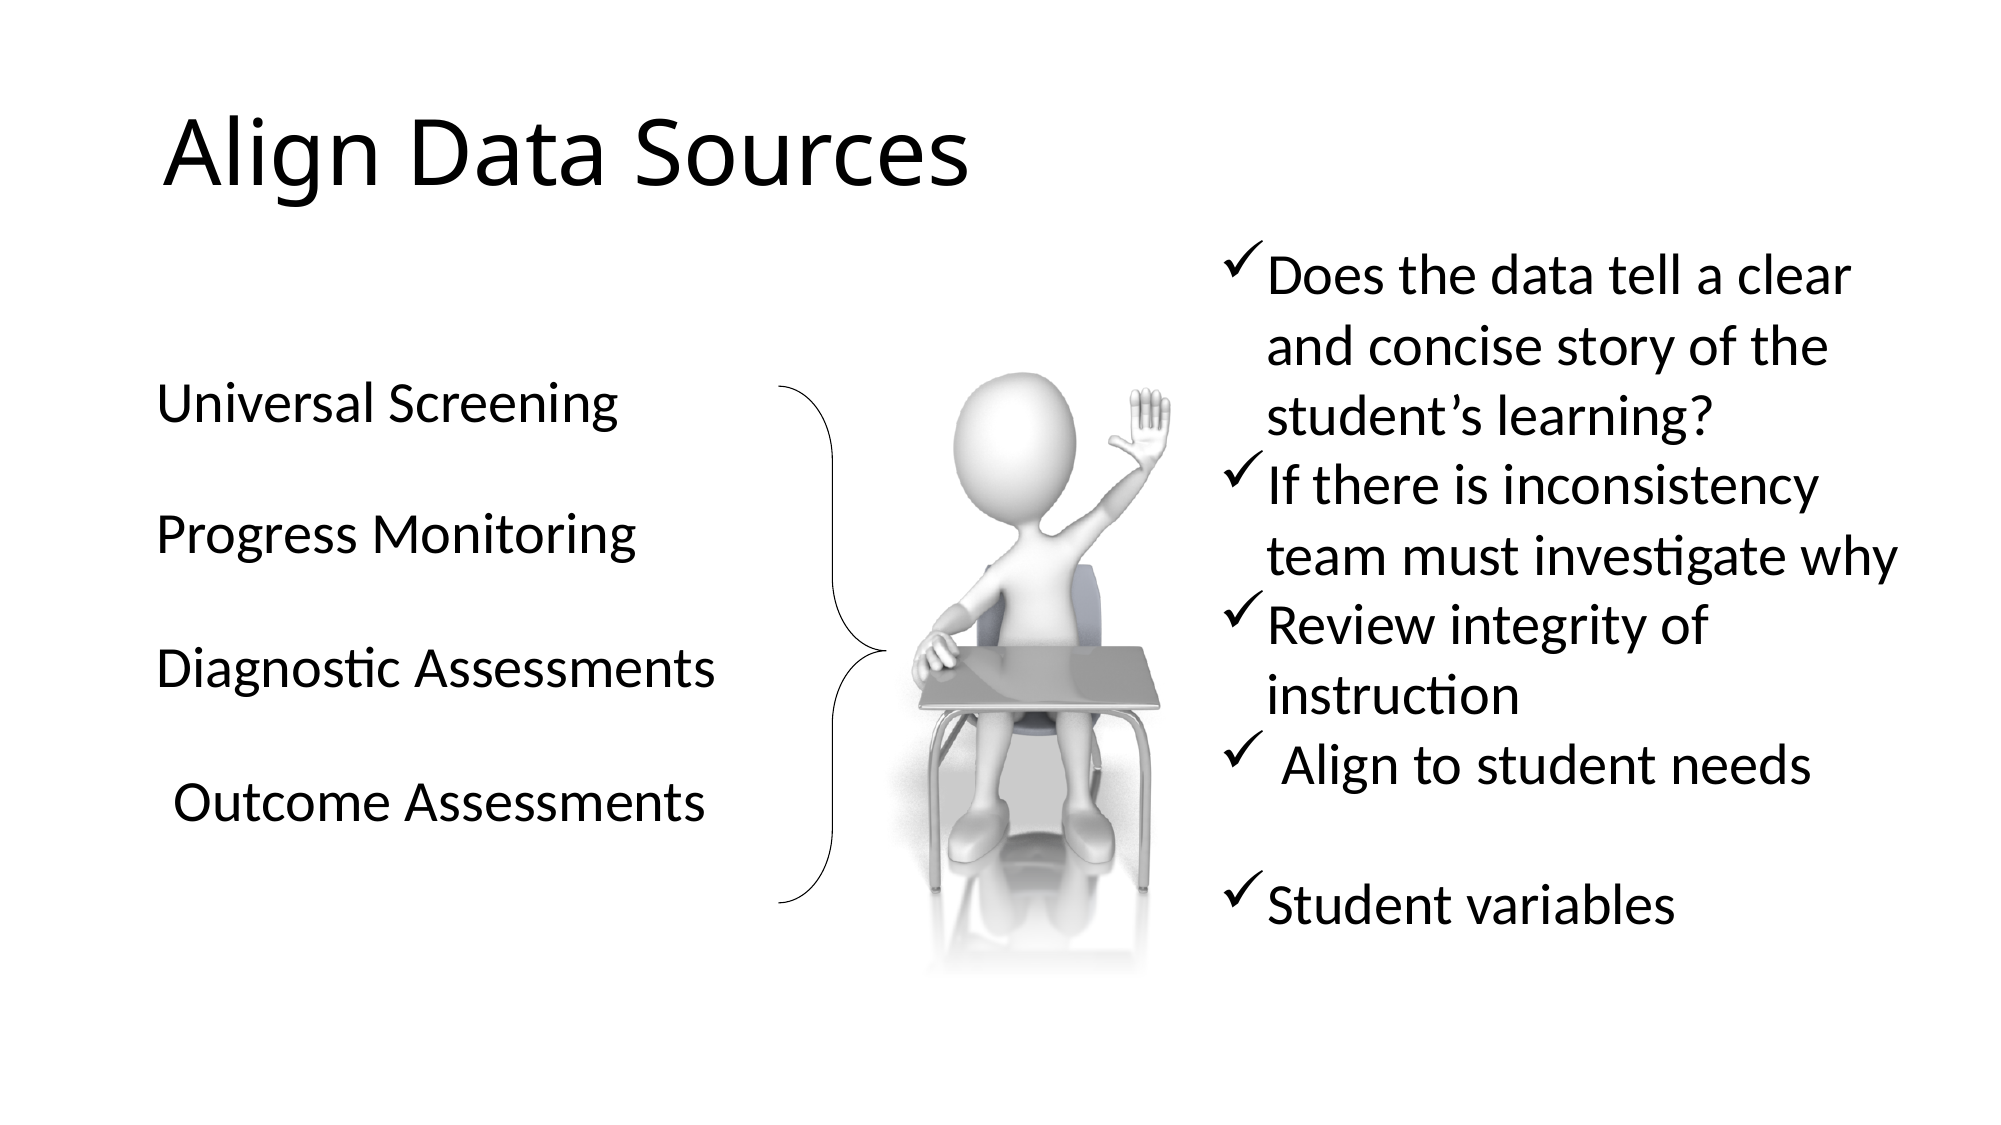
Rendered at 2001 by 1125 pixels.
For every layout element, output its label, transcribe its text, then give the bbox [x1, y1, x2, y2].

text_box Diagnostic Assessments [141, 621, 778, 707]
picture [823, 342, 1256, 979]
title Align Data Sources [148, 47, 1874, 265]
text_box Outcome Assessments [158, 755, 739, 841]
text_box Progress Monitoring [141, 487, 687, 573]
text_box Does the data tell a clear and concise story of the student’s learning? If there is inconsistency team must investigate why Review integrity of instruction Align to student needs Student variables [1204, 229, 1917, 989]
text_box Universal Screening [141, 356, 788, 442]
text_box [778, 385, 823, 904]
